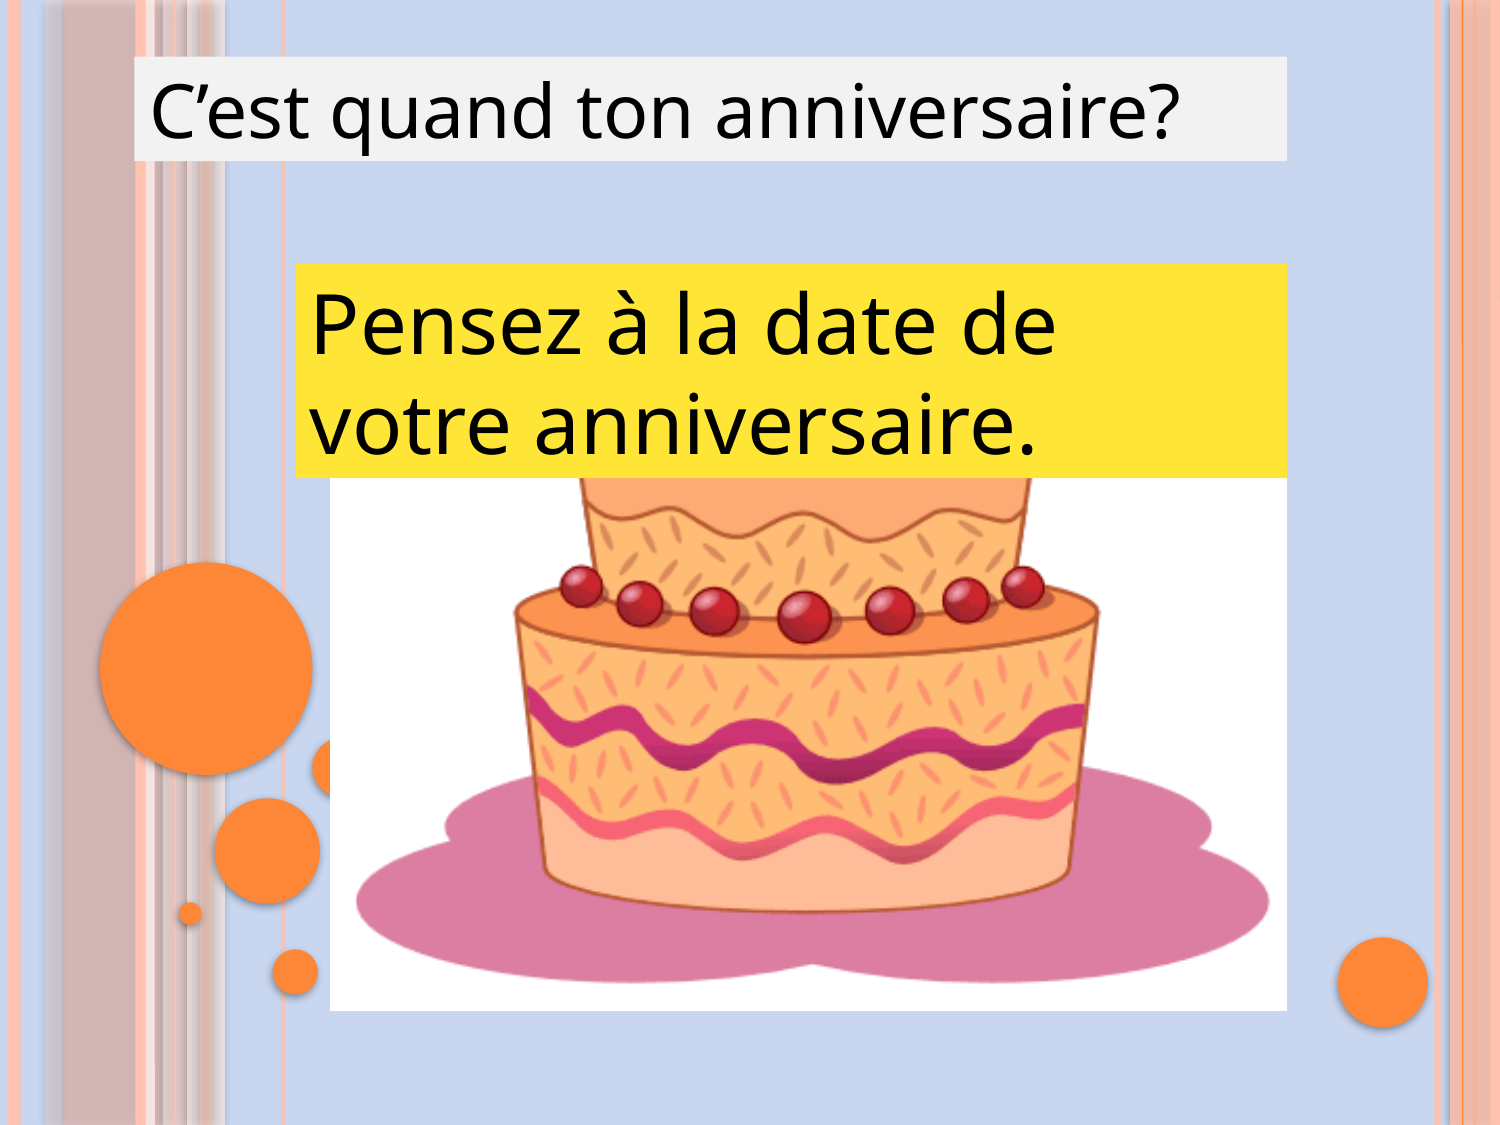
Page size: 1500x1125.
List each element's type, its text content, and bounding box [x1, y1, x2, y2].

picture [330, 301, 1288, 1012]
text_box Pensez à la date de votre anniversaire. [295, 263, 1287, 479]
text_box C’est quand ton anniversaire? [134, 56, 1287, 162]
